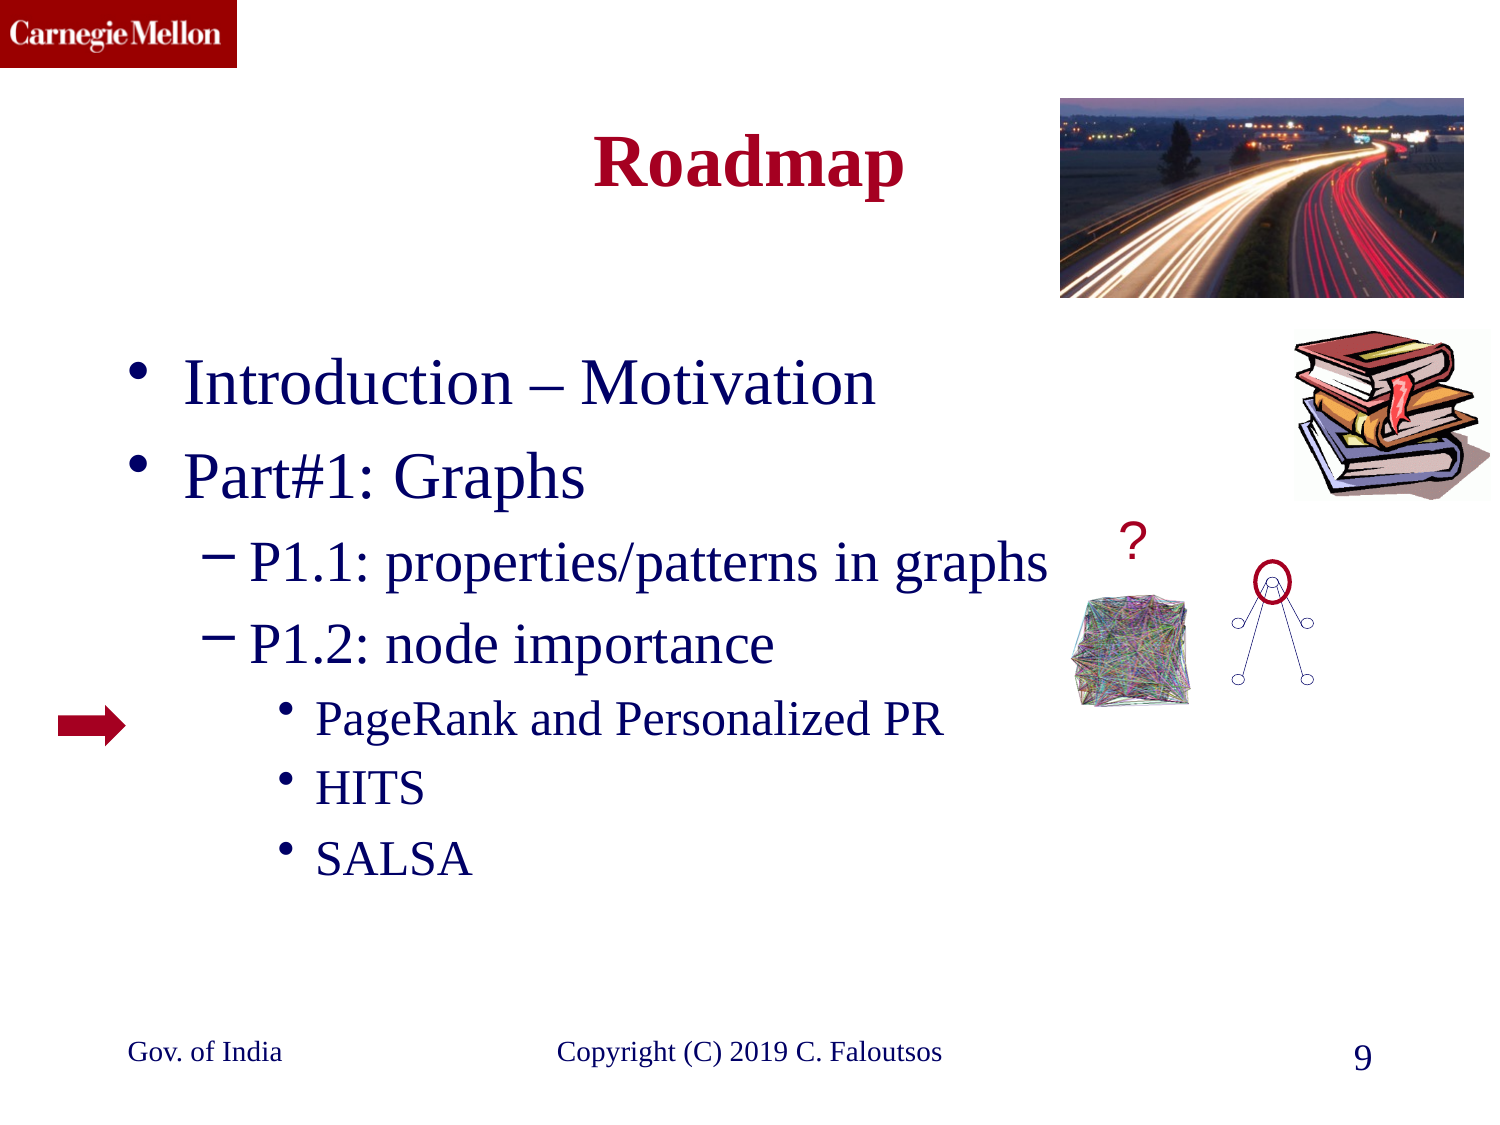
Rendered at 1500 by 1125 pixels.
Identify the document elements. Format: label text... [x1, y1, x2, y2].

text_box [1256, 561, 1289, 575]
picture [1294, 329, 1491, 501]
picture [1060, 98, 1464, 299]
footer Copyright (C) 2019 C. Faloutsos [512, 1024, 988, 1101]
slide_number Gov. of India [112, 1024, 426, 1101]
text_box ? [1103, 497, 1164, 574]
slide_number 9 [1074, 1024, 1388, 1101]
title Roadmap [112, 99, 1058, 213]
picture [0, 0, 237, 68]
text_box [58, 704, 126, 747]
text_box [1231, 576, 1314, 686]
picture [1063, 576, 1202, 729]
list Introduction – Motivation Part#1: Graphs P1.1: properties/patterns in graphs P1.2: node importance PageRank and Personalized PR HITS SALSA [112, 237, 1388, 1001]
